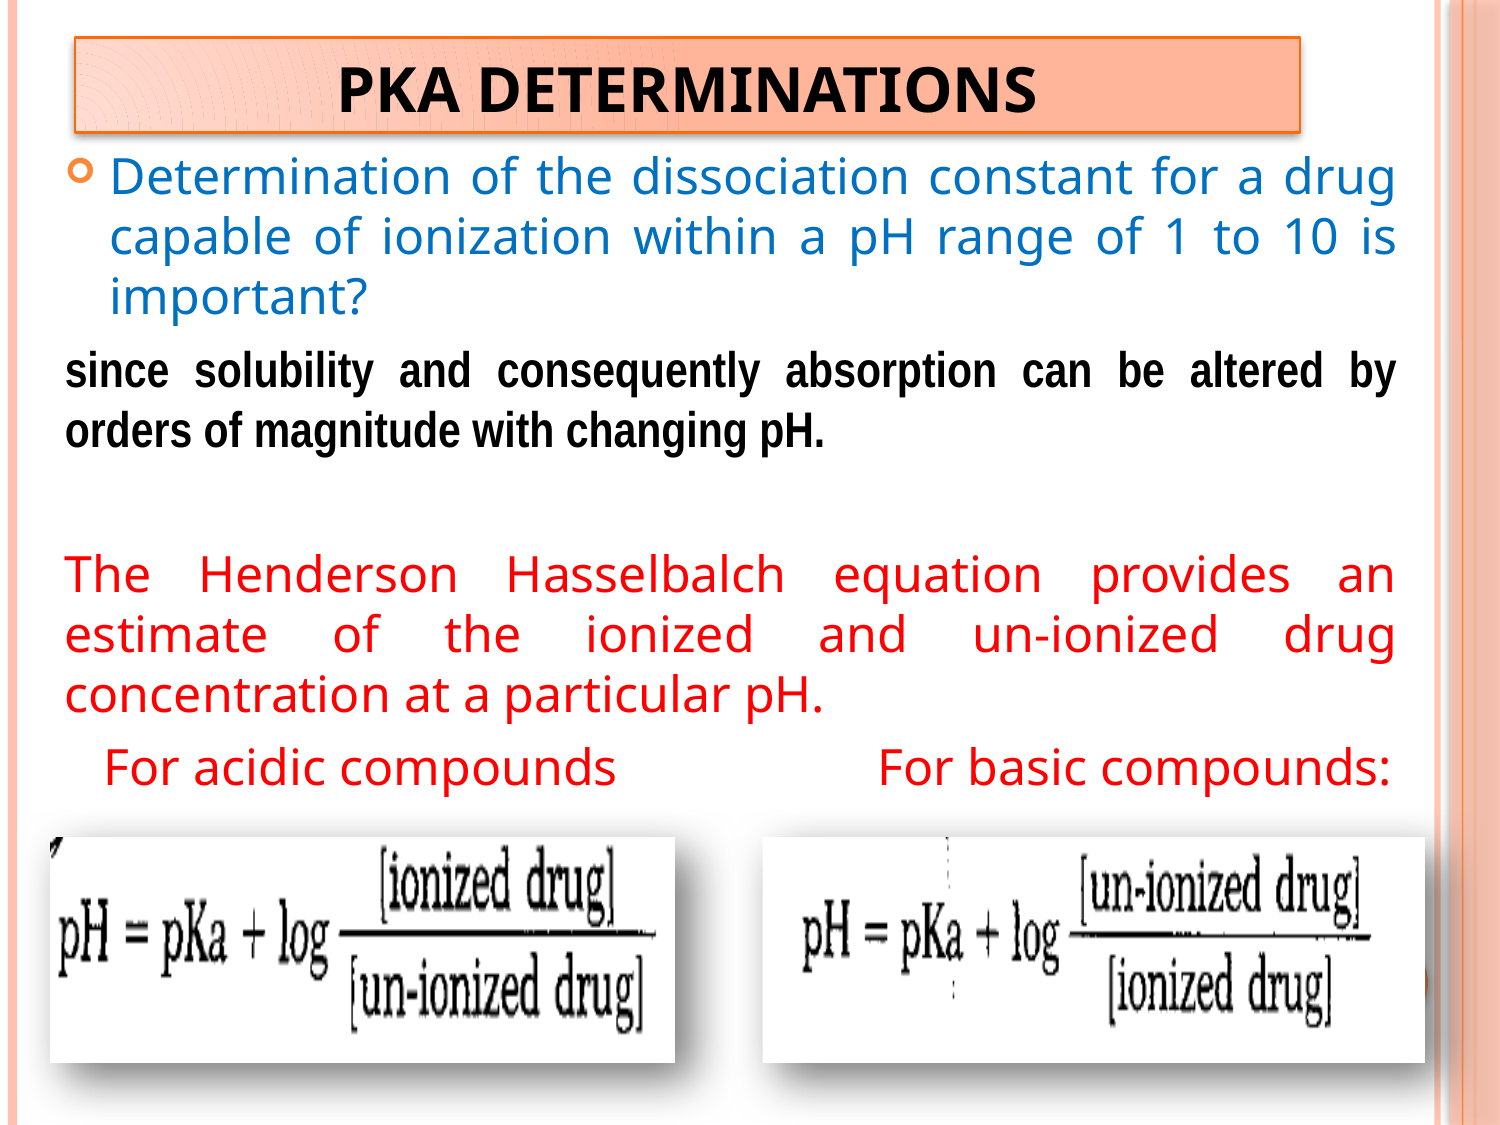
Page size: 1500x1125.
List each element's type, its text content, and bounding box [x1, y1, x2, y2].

list Determination of the dissociation constant for a drug capable of ionization within a pH range of 1 to 10 is important? since solubility and consequently absorption can be altered by orders of magnitude with changing pH. The Henderson Hasselbalch equation provides an estimate of the ionized and un-ionized drug concentration at a particular pH. For acidic compounds For basic compounds: [50, 137, 1413, 1088]
picture [49, 836, 676, 1063]
title pKa Determinations [74, 36, 1301, 134]
picture [761, 836, 1426, 1063]
